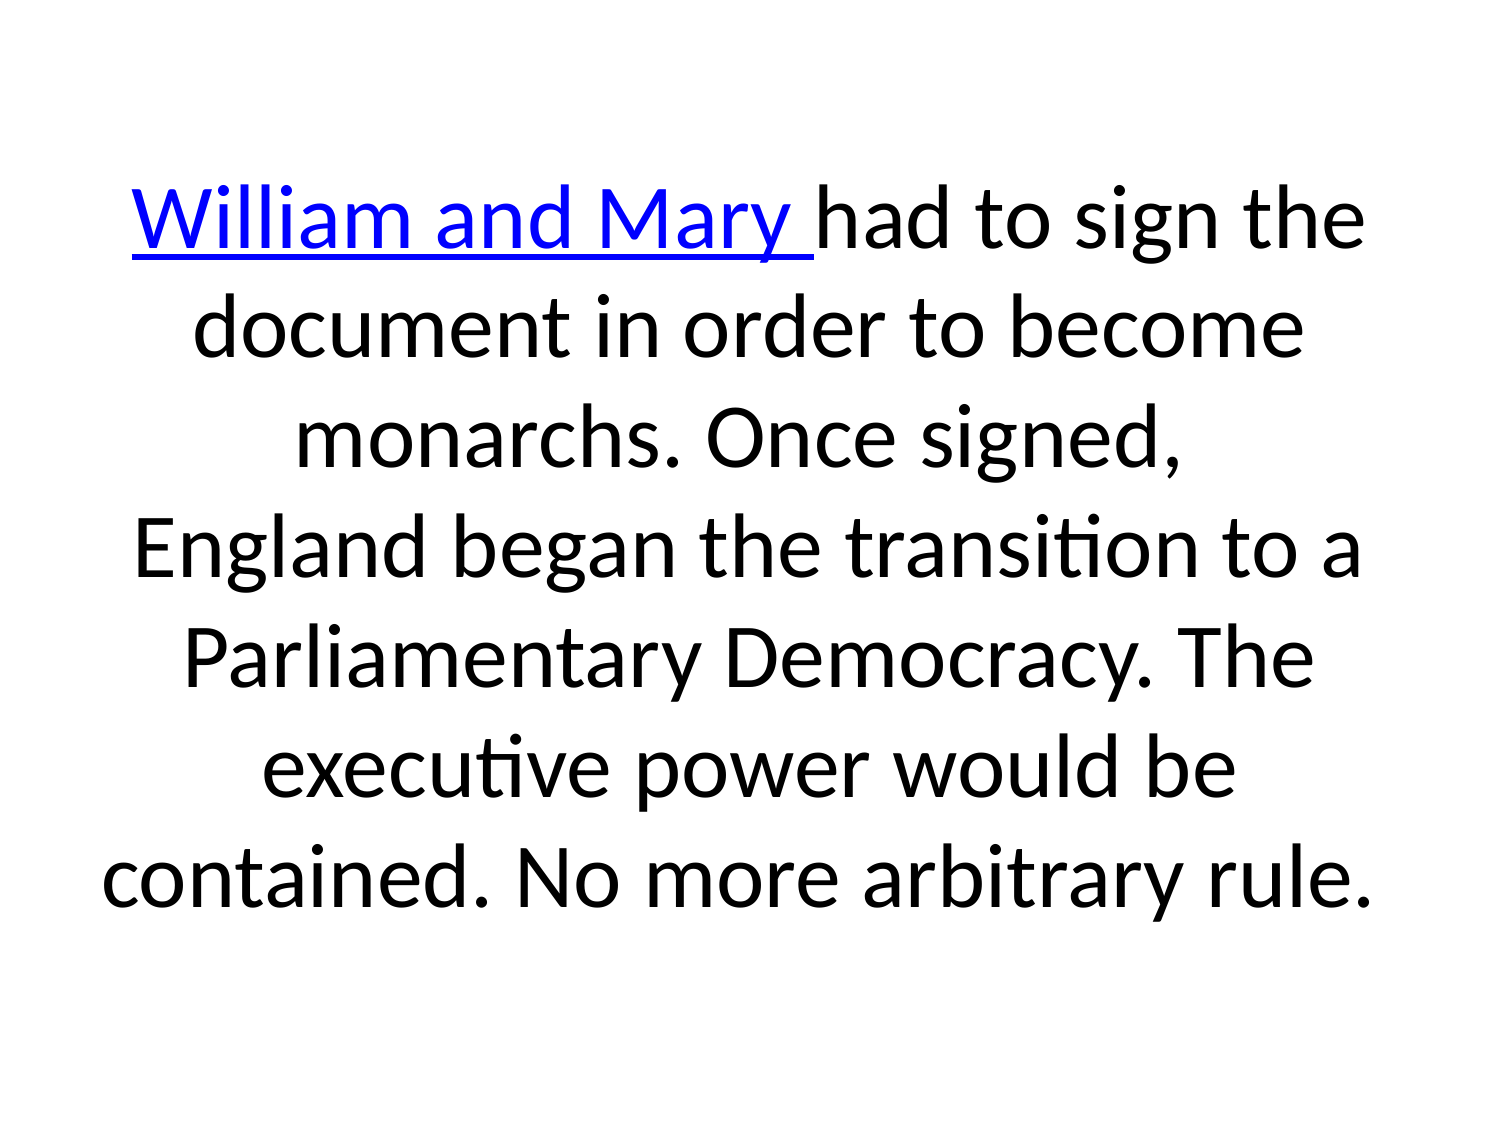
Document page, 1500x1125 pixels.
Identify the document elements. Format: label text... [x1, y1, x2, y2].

title William and Mary had to sign the document in order to become monarchs. Once signed, England began the transition to a Parliamentary Democracy. The executive power would be contained. No more arbitrary rule. [74, 44, 1426, 1038]
